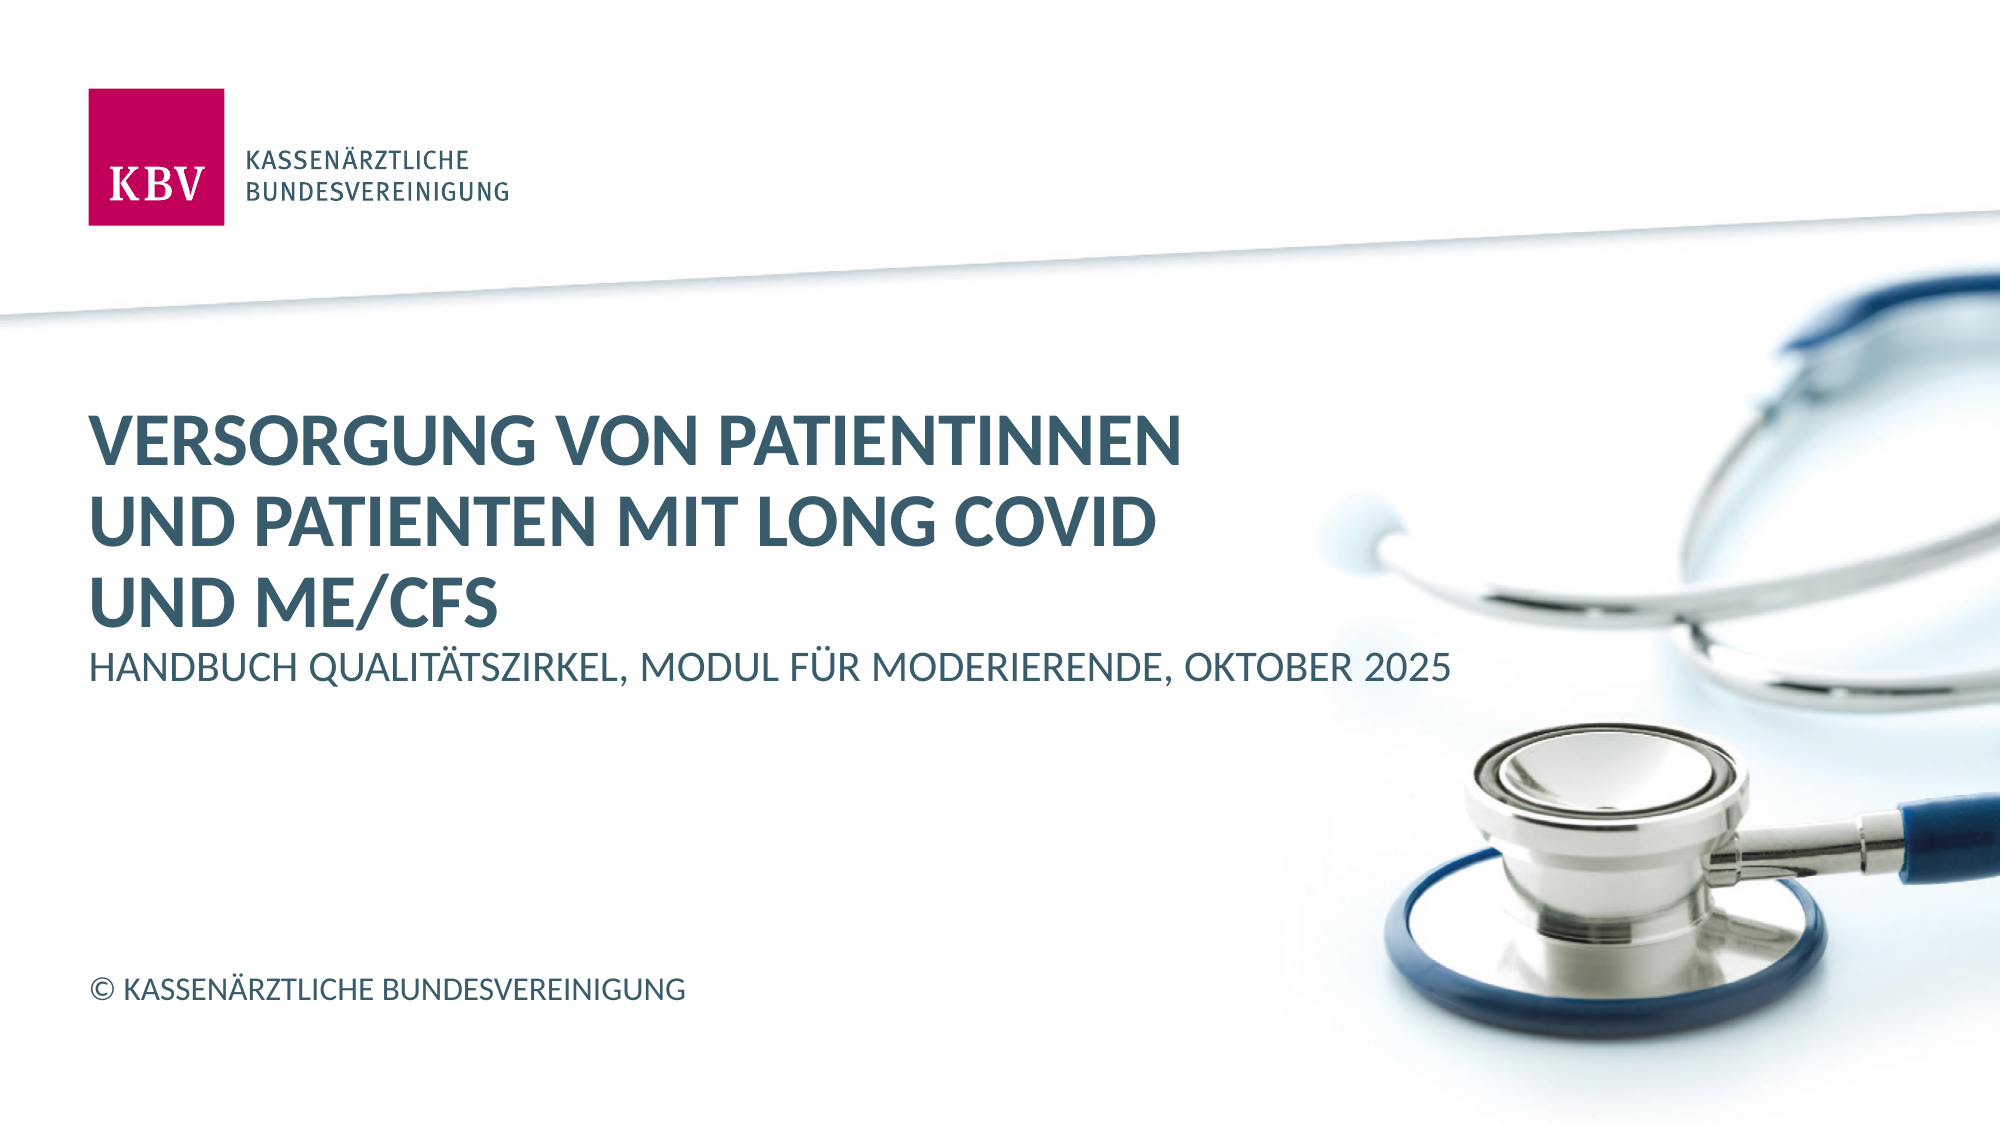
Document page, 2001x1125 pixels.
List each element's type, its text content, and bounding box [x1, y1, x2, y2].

picture [0, 0, 2000, 1125]
subtitle Handbuch Qualitätszirkel, Modul für Moderierende, Oktober 2025 [88, 644, 1496, 910]
title Versorgung von Patientinnen und Patienten mit Long COVID und ME/CFS [88, 378, 1311, 644]
list © Kassenärztliche Bundesvereinigung [88, 962, 1496, 1046]
